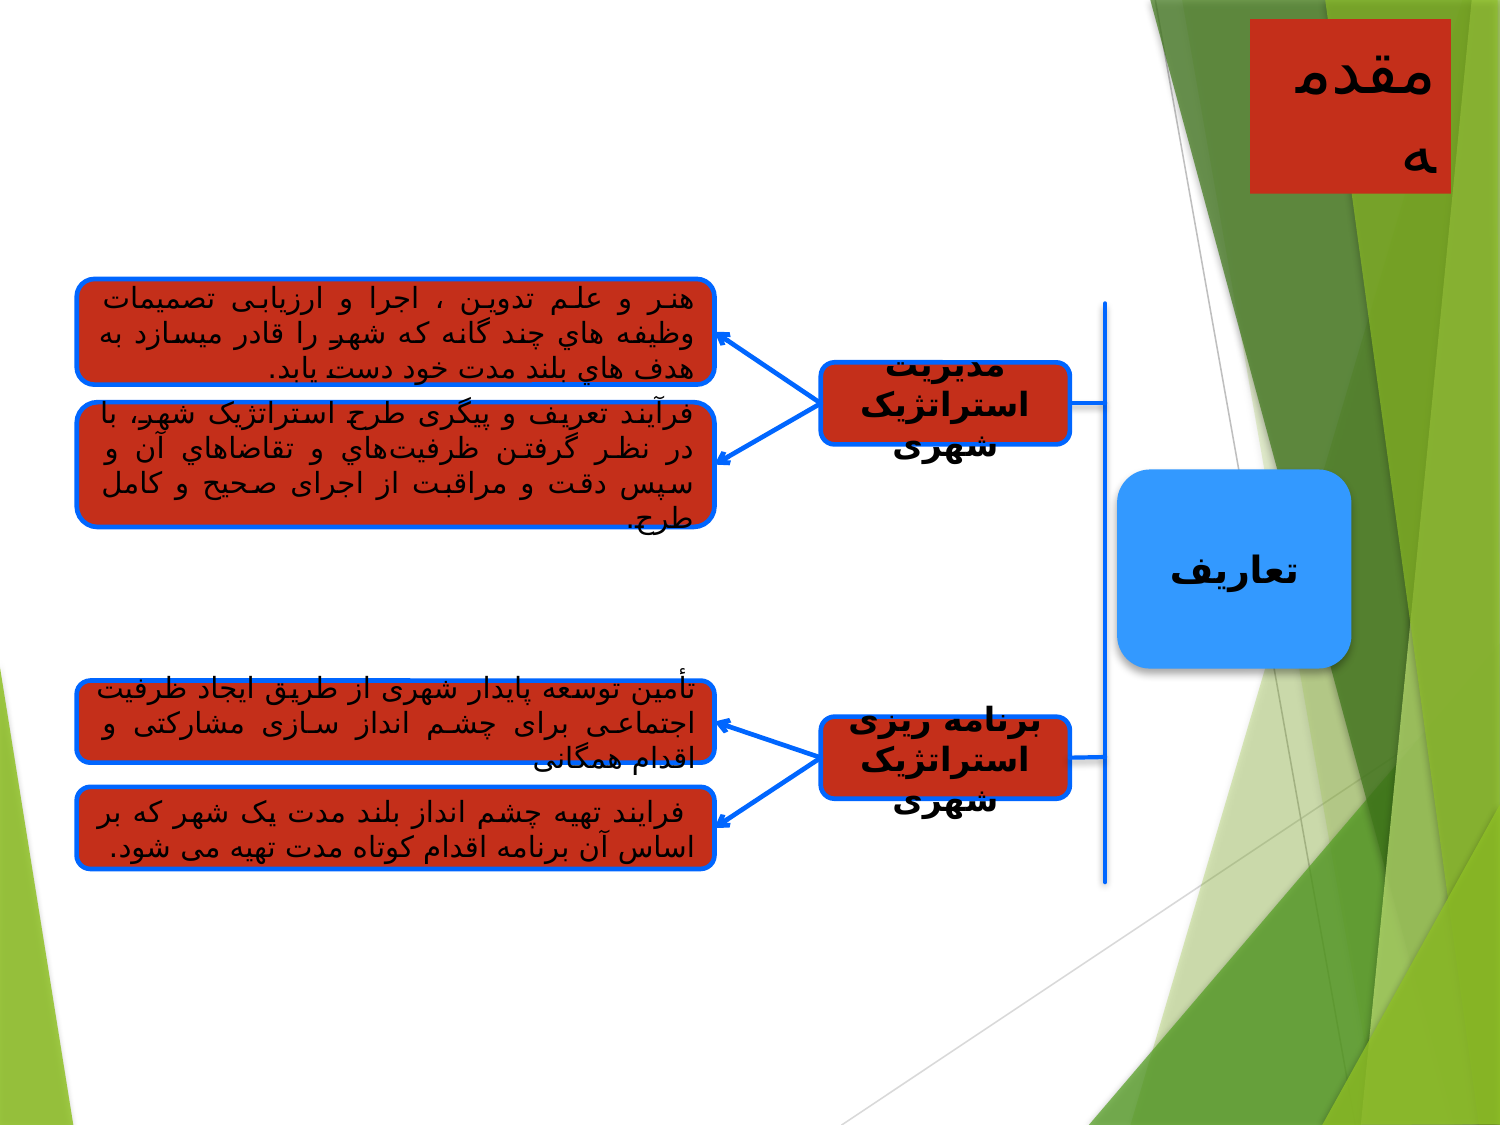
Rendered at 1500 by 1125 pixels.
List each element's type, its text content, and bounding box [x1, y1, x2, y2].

text_box مدیریت استراتژیک شهری [827, 361, 1071, 446]
text_box مقدمه [1250, 19, 1451, 194]
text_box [713, 721, 822, 757]
text_box برنامه‌ ریزی استراتژیک شهری [823, 715, 1071, 800]
text_box تعاریف [1117, 469, 1352, 669]
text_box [713, 402, 822, 466]
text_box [713, 331, 822, 402]
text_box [713, 757, 822, 829]
text_box هنر و علم تدوين ، اجرا و ارزیابی تصميمات وظيفه ‌هاي چند گانه که شهر را قادر میسازد به هدف ‌هاي بلند مدت خود دست يابد. [75, 277, 716, 386]
text_box تأمین توسعه پایدار شهری از طریق ایجاد ظرفیت اجتماعی برای چشم انداز سازی مشارکتی و اقدام همگانی [75, 679, 716, 764]
text_box فرایند تهیه چشم انداز بلند مدت یک شهر که بر اساس آن برنامه اقدام کوتاه مدت تهیه می شود. [75, 785, 716, 870]
text_box فرآيند تعريف و پیگری طرح استراتژيک شهر، با در نظر گرفتن ظرفيت‌هاي و تقاضاهاي آن و سپس دقت و مراقبت از اجرای صحيح و کامل طرح. [75, 401, 716, 529]
